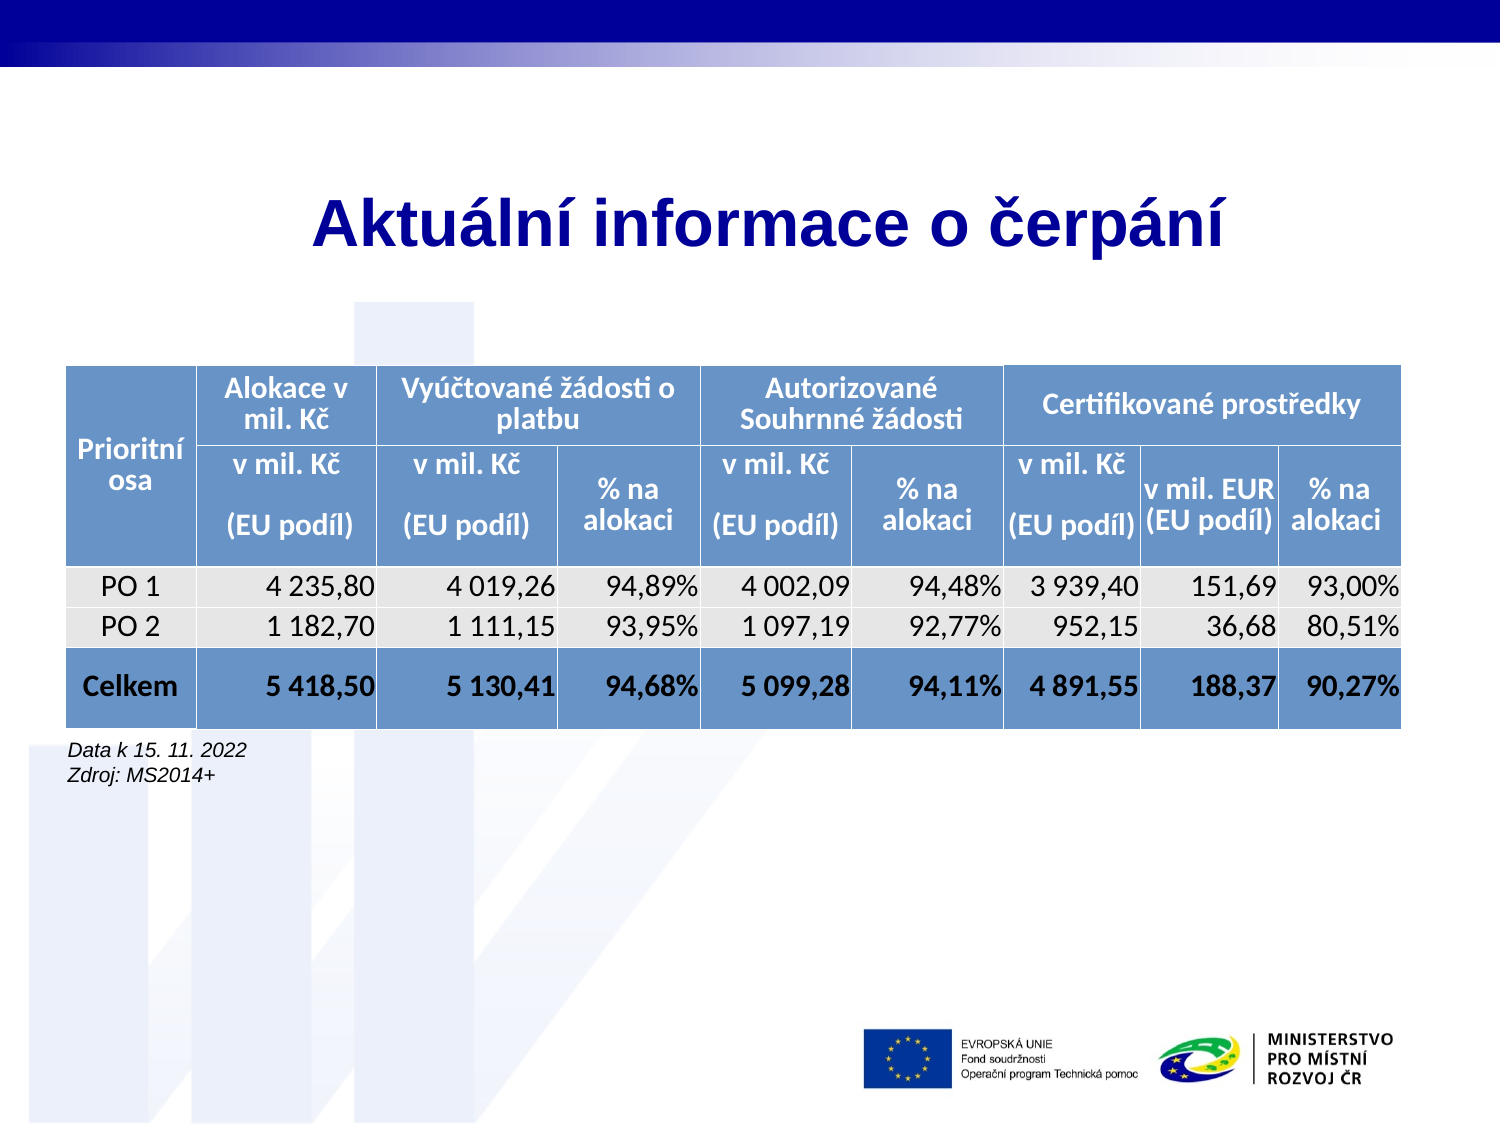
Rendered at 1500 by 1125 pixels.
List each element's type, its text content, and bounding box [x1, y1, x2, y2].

table_cell 151,69 [1141, 568, 1278, 607]
table_cell v mil. Kč [701, 446, 851, 486]
table_cell % na alokaci [1279, 446, 1401, 566]
table_header Autorizované Souhrnné žádosti [701, 366, 1003, 445]
table_cell v mil. Kč [197, 446, 376, 486]
table_cell 188,37 [1141, 648, 1278, 729]
table_cell 1 182,70 [197, 608, 376, 647]
table_header Alokace v mil. Kč [197, 366, 376, 445]
table_cell 4 235,80 [197, 568, 376, 607]
table_cell 94,11% [852, 648, 1003, 729]
title Aktuální informace o čerpání [88, 172, 1449, 256]
table_cell 80,51% [1279, 608, 1401, 647]
table_cell 5 130,41 [377, 648, 557, 729]
table_cell PO 1 [66, 568, 196, 607]
table_cell 36,68 [1141, 608, 1278, 647]
table_cell 94,48% [852, 568, 1003, 607]
table_cell 92,77% [852, 608, 1003, 647]
table_cell (EU podíl) [197, 486, 376, 566]
table_cell PO 2 [66, 608, 196, 647]
table_cell 952,15 [1004, 608, 1140, 647]
table_cell 90,27% [1279, 648, 1401, 729]
table_header Vyúčtované žádosti o platbu [377, 366, 700, 445]
table_cell 5 099,28 [701, 648, 851, 729]
table_cell v mil. Kč [1004, 446, 1140, 486]
table_cell 93,00% [1279, 568, 1401, 607]
table_cell (EU podíl) [1004, 486, 1140, 566]
table_cell 93,95% [558, 608, 700, 647]
table_cell 4 019,26 [377, 568, 557, 607]
table_cell (EU podíl) [701, 486, 851, 566]
table_cell 1 111,15 [377, 608, 557, 647]
table_cell % na alokaci [852, 446, 1003, 566]
table_cell 4 002,09 [701, 568, 851, 607]
table_cell 5 418,50 [197, 648, 376, 729]
table_cell 4 891,55 [1004, 648, 1140, 729]
table_cell Celkem [66, 648, 196, 728]
table_header Certifikované prostředky [1004, 365, 1401, 445]
table_header Prioritní osa [66, 366, 196, 566]
table_cell (EU podíl) [377, 486, 557, 566]
picture [29, 302, 1412, 1125]
table_cell 3 939,40 [1004, 568, 1140, 607]
table_cell 94,68% [558, 648, 700, 729]
table_cell % na alokaci [558, 446, 700, 566]
text_box Data k 15. 11. 2022 Zdroj: MS2014+ [53, 729, 306, 820]
table_cell 1 097,19 [701, 608, 851, 647]
table_cell 94,89% [558, 568, 700, 607]
table_cell v mil. Kč [377, 446, 557, 486]
table_cell v mil. EUR (EU podíl) [1141, 446, 1278, 566]
